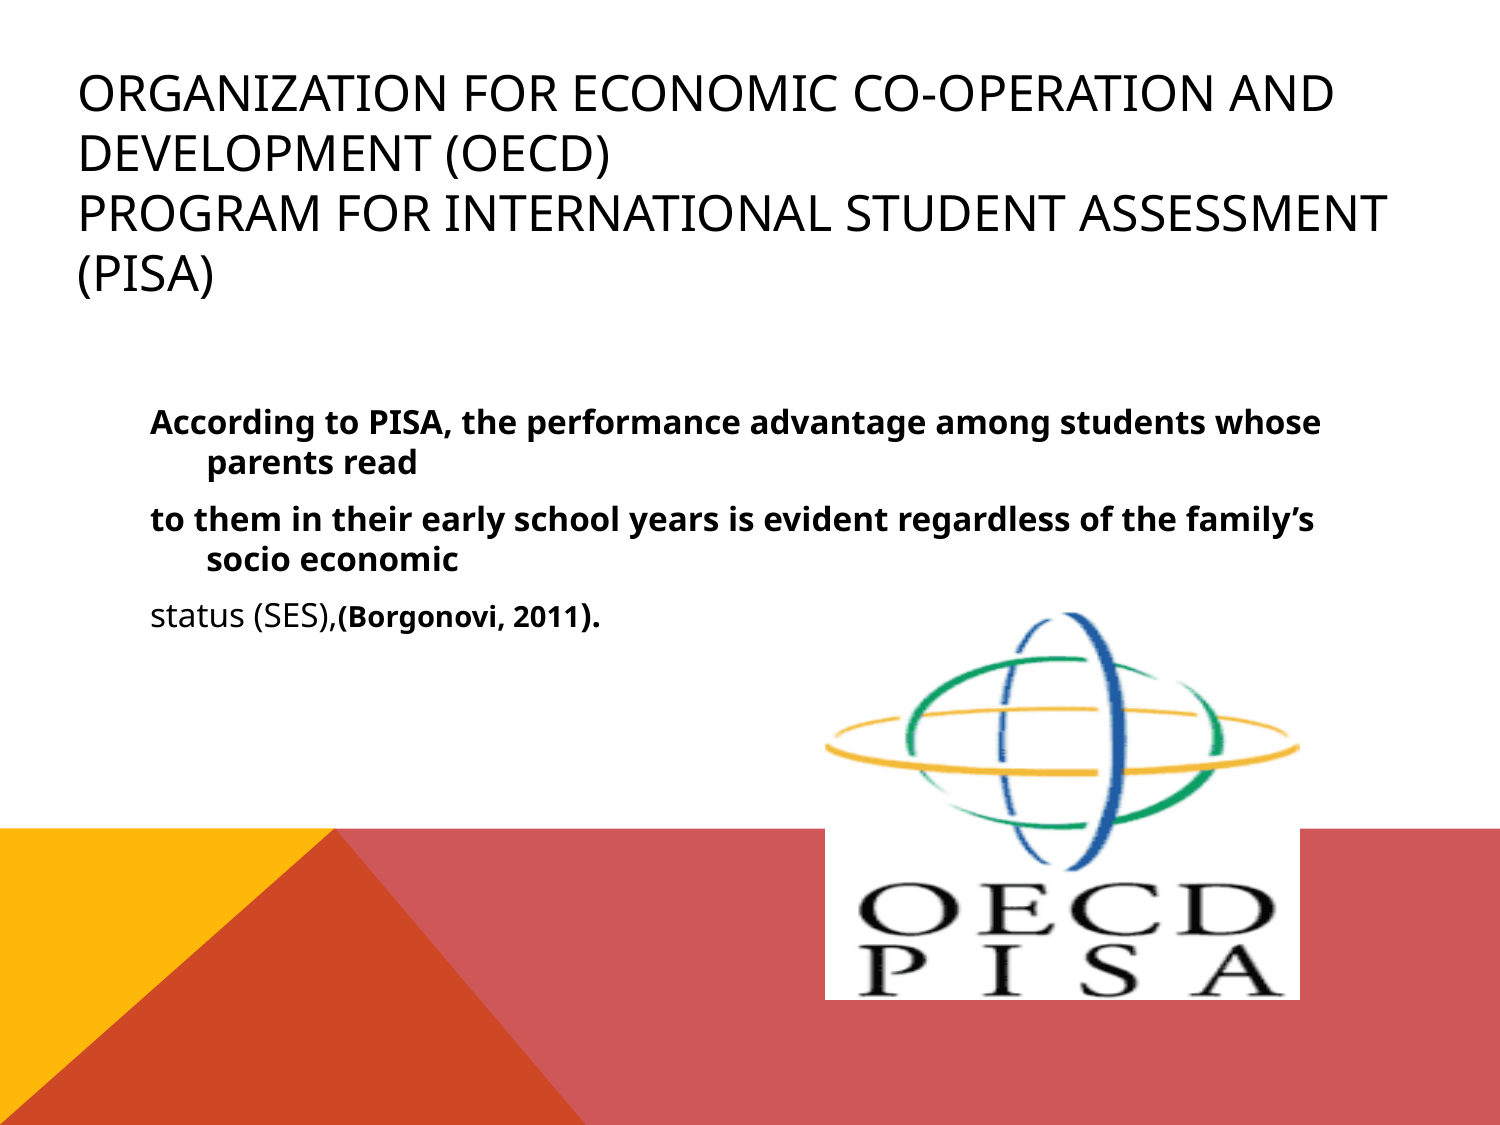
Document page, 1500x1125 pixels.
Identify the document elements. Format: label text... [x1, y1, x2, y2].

title Organization for Economic Co-operation and Development (OECD) Program for International Student Assessment (PISA) [62, 62, 1463, 300]
list According to PISA, the performance advantage among students whose parents read to them in their early school years is evident regardless of the family’s socio economic status (SES),(Borgonovi, 2011). [135, 337, 1369, 768]
picture [824, 612, 1301, 1001]
